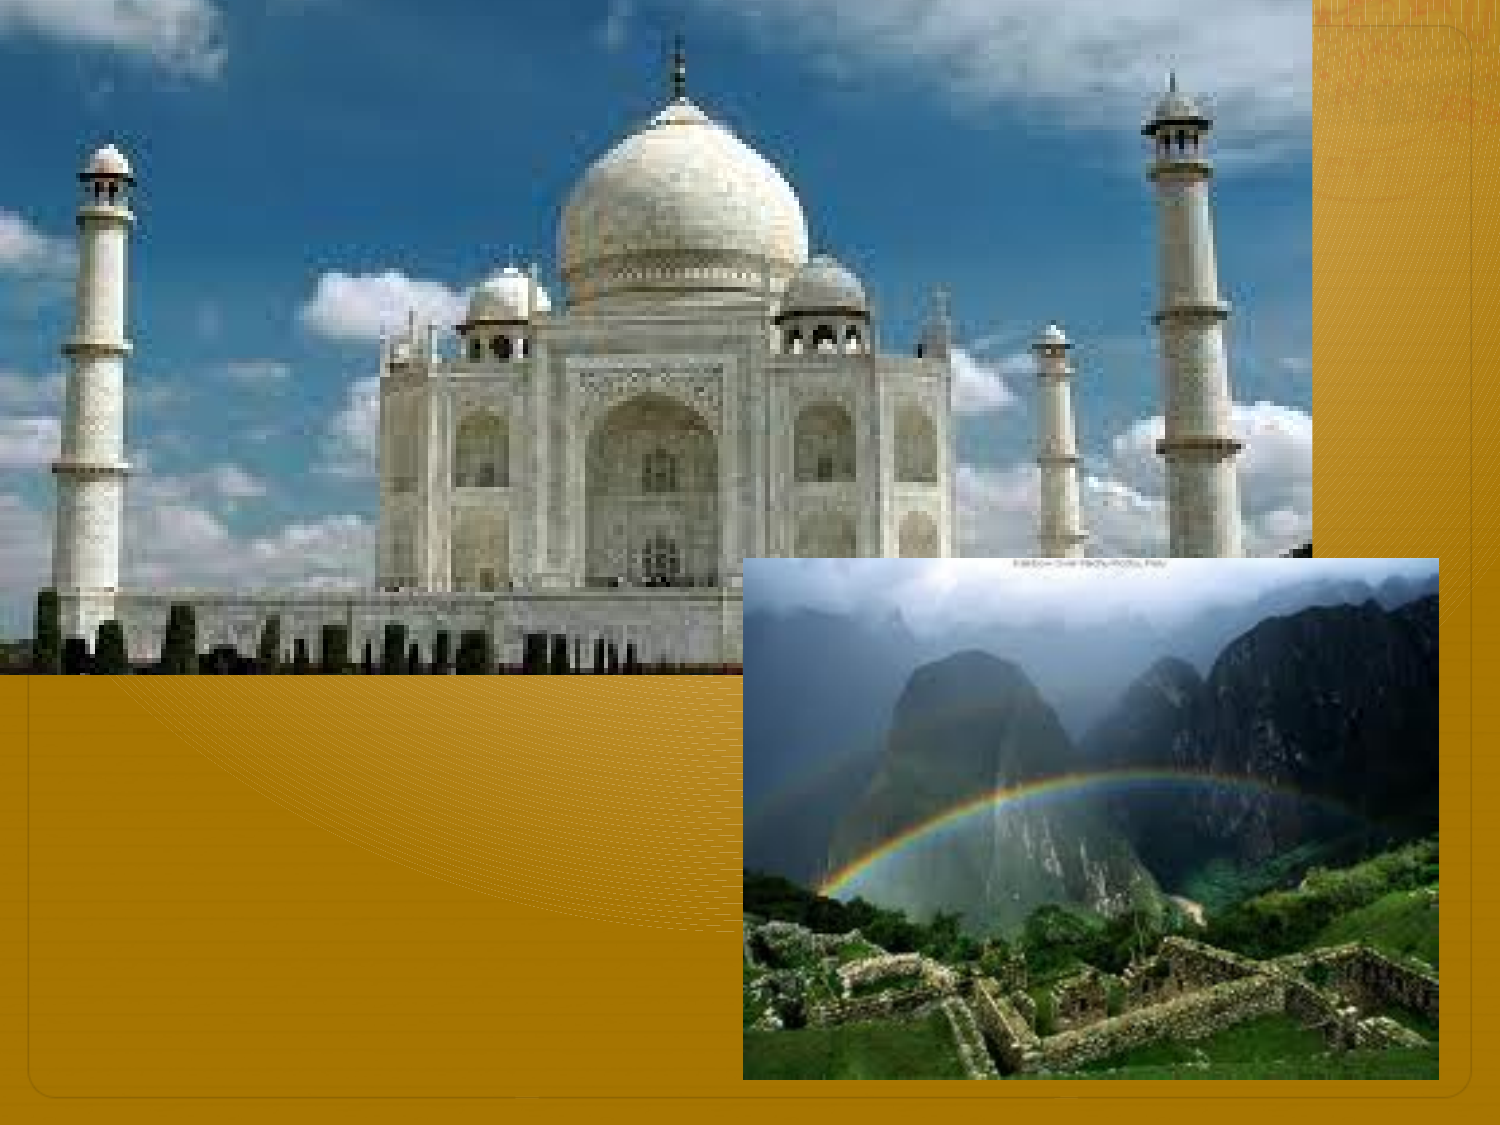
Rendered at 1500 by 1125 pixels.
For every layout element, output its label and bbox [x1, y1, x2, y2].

list [0, 0, 1313, 676]
picture [0, 0, 1500, 1125]
